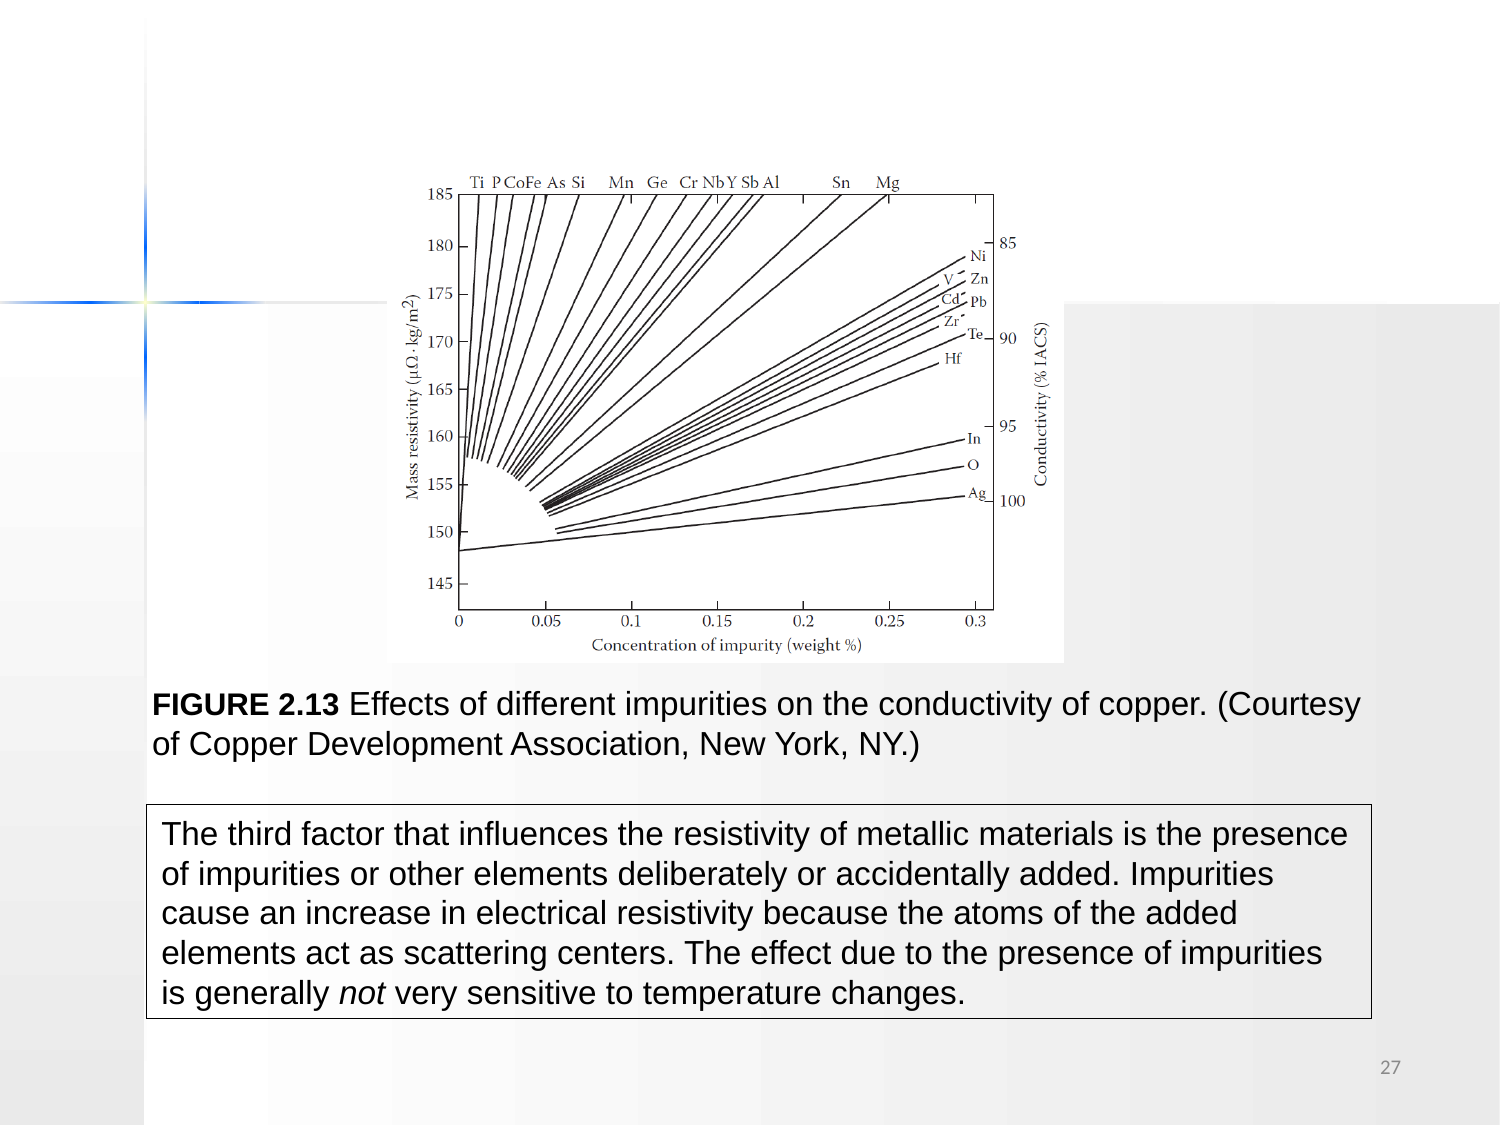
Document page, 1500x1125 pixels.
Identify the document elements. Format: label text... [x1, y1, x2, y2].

picture [387, 160, 1064, 663]
text_box The third factor that influences the resistivity of metallic materials is the presence of impurities or other elements deliberately or accidentally added. Impurities cause an increase in electrical resistivity because the atoms of the added elements act as scattering centers. The effect due to the presence of impurities is generally not very sensitive to temperature changes. [146, 804, 1372, 1019]
text_box FIGURE 2.13 Effects of different impurities on the conductivity of copper. (Courtesy of Copper Development Association, New York, NY.) [137, 674, 1413, 770]
